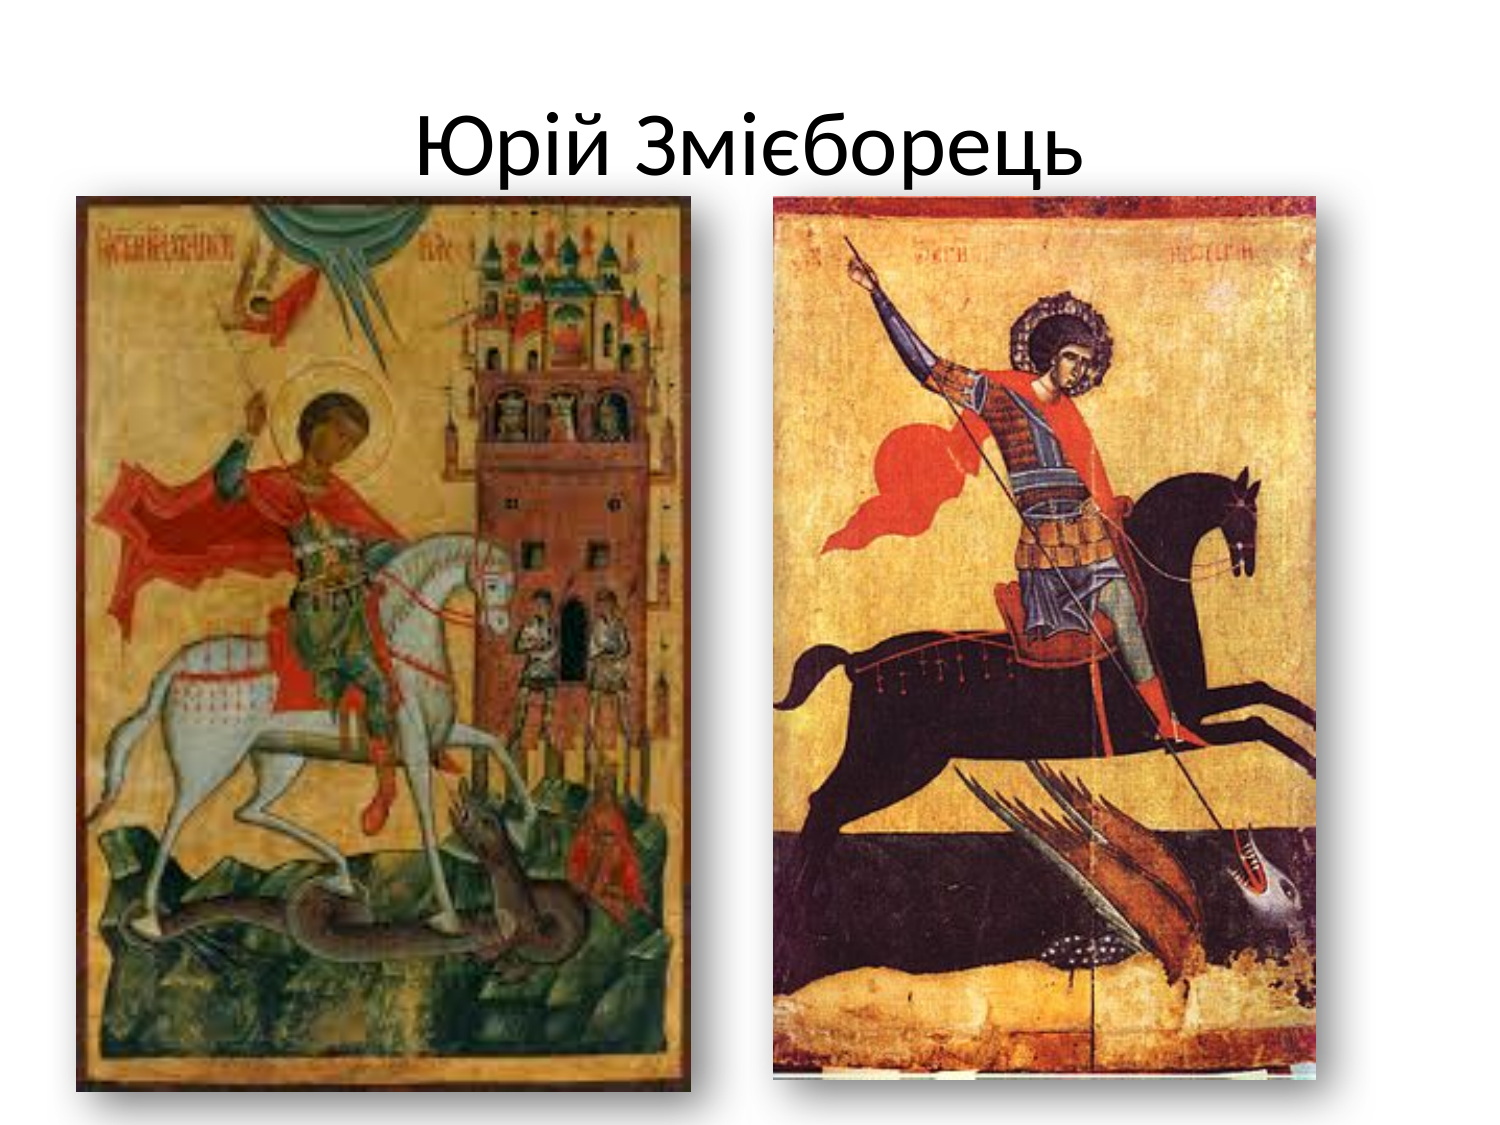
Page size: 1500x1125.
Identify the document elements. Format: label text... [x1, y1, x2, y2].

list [76, 195, 692, 1092]
title Юрій Змієборець [75, 45, 1425, 233]
picture [773, 195, 1316, 1080]
